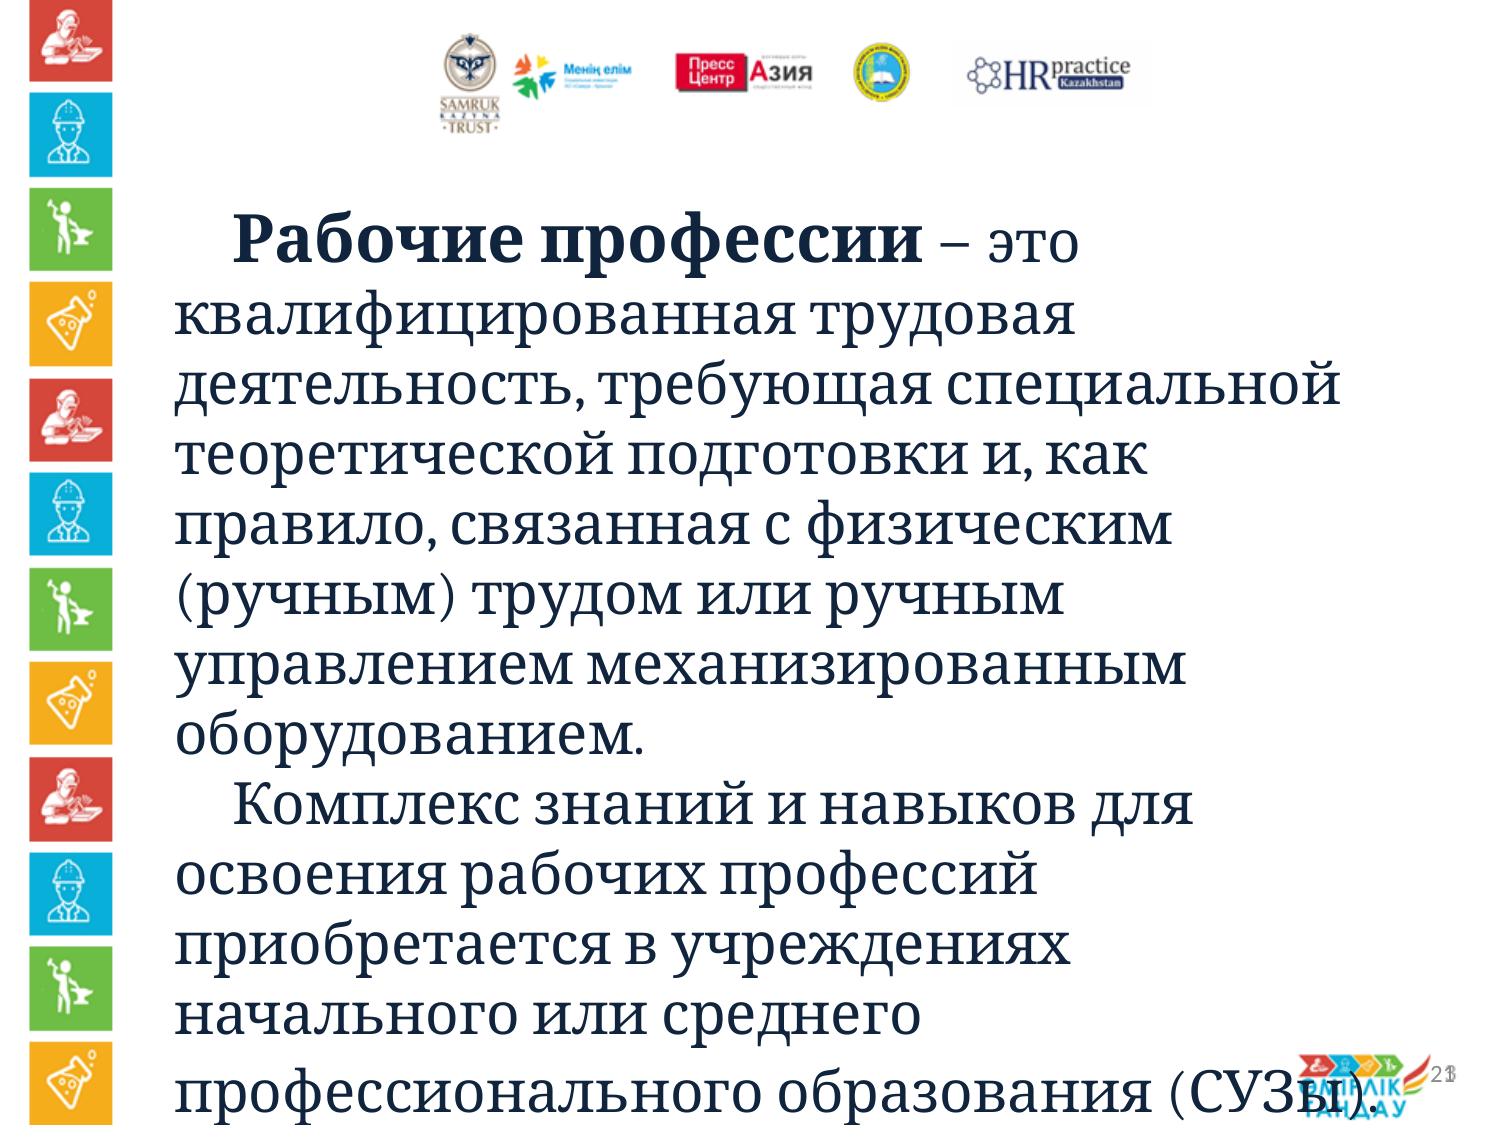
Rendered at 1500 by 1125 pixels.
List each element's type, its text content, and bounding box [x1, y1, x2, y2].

picture [0, 0, 1500, 1125]
text_box Рабочие профессии – это квалифицированная трудовая деятельность, требующая специальной теоретической подготовки и, как правило, связанная с физическим (ручным) трудом или ручным управлением механизированным оборудованием. Комплекс знаний и навыков для освоения рабочих профессий приобретается в учреждениях начального или среднего профессионального образования (СУЗы). [159, 188, 1432, 1125]
slide_number 21 [1432, 1042, 1471, 1103]
